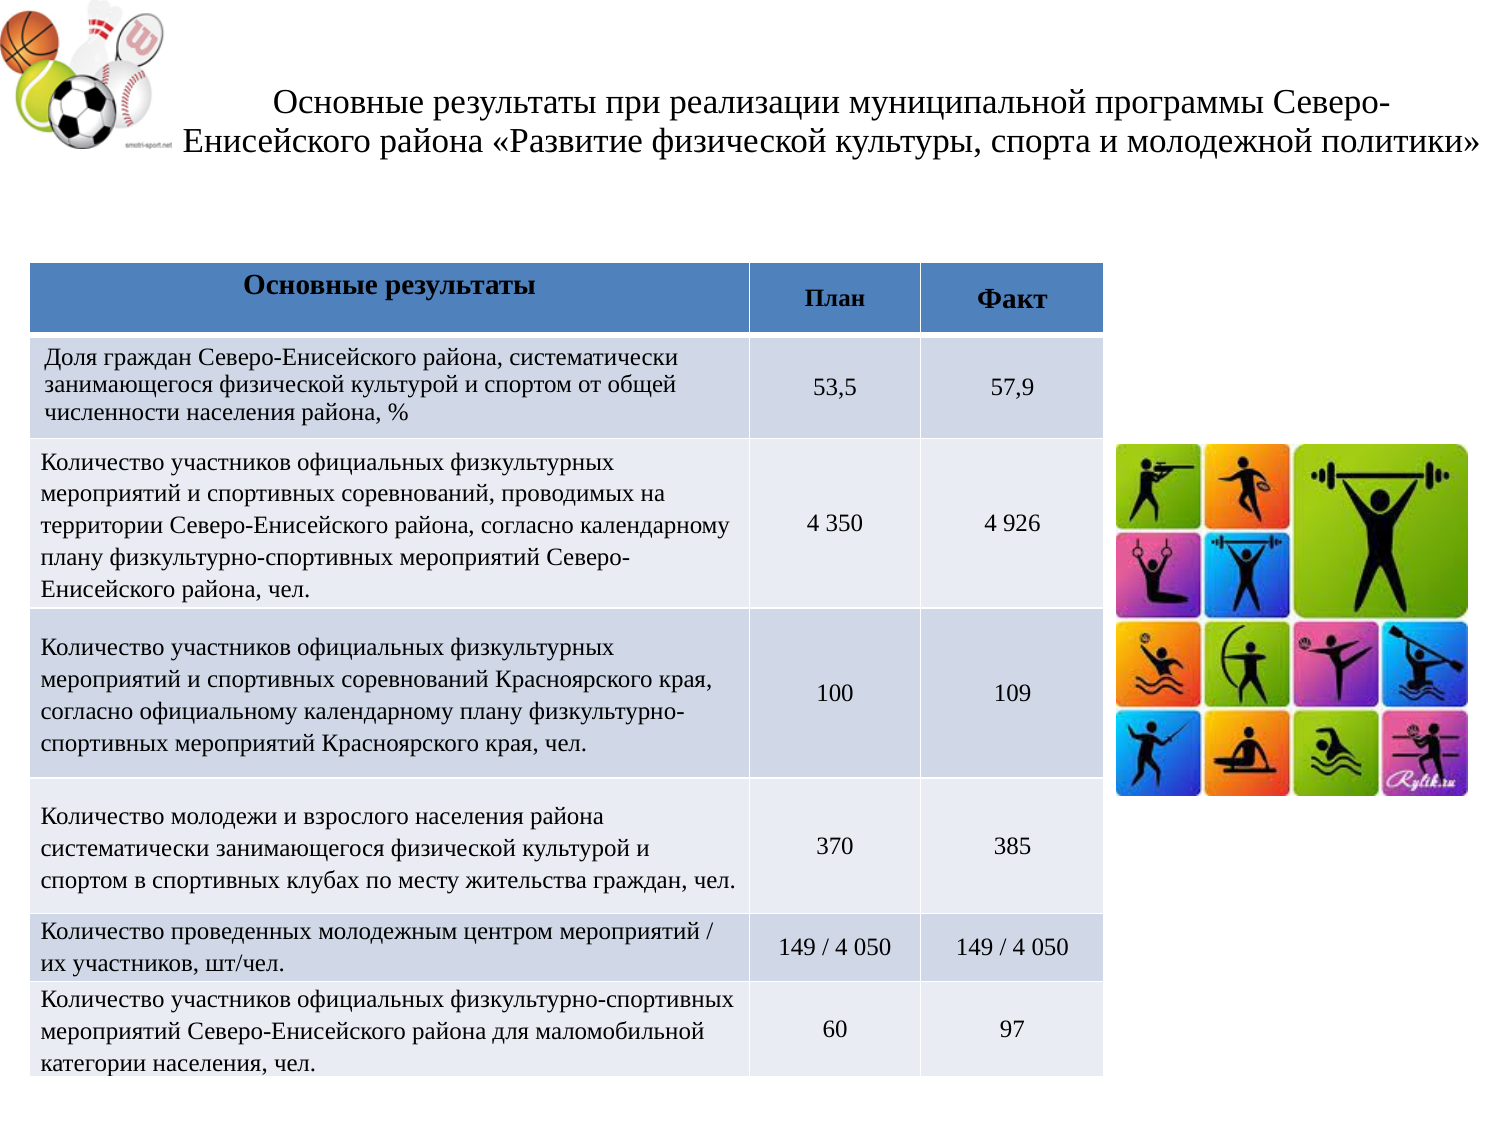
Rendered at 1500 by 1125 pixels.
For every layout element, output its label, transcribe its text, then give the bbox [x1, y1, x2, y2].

table_cell Количество молодежи и взрослого населения района систематически занимающегося физической культурой и спортом в спортивных клубах по месту жительства граждан, чел. [30, 779, 749, 913]
table_cell Количество участников официальных физкультурно-спортивных мероприятий Северо-Енисейского района для маломобильной категории населения, чел. [30, 982, 749, 1076]
table_cell 370 [750, 779, 920, 913]
table_cell Количество участников официальных физкультурных мероприятий и спортивных соревнований Красноярского края, согласно официальному календарному плану физкультурно-спортивных мероприятий Красноярского края, чел. [30, 609, 749, 777]
table_cell 109 [921, 609, 1103, 777]
table_cell 4 350 [750, 439, 920, 607]
table_cell Количество проведенных молодежным центром мероприятий / их участников, шт/чел. [30, 914, 749, 981]
table_cell 60 [750, 982, 920, 1076]
table_cell 97 [921, 982, 1103, 1076]
table_header План [750, 263, 920, 332]
title Основные результаты при реализации муниципальной программы Северо-Енисейского района «Развитие физической культуры, спорта и молодежной политики» [164, 54, 1500, 188]
table_cell 53,5 [750, 338, 920, 438]
table_cell Доля граждан Северо-Енисейского района, систематически занимающегося физической культурой и спортом от общей численности населения района, % [30, 338, 749, 438]
table_cell 57,9 [921, 338, 1103, 438]
table_cell 149 / 4 050 [750, 914, 920, 981]
table_cell 100 [750, 609, 920, 777]
table_cell 4 926 [921, 439, 1103, 607]
picture [0, 0, 172, 150]
table_header Основные результаты [30, 263, 749, 332]
picture [1115, 444, 1468, 797]
table_cell 149 / 4 050 [921, 914, 1103, 981]
table_cell Количество участников официальных физкультурных мероприятий и спортивных соревнований, проводимых на территории Северо-Енисейского района, согласно календарному плану физкультурно-спортивных мероприятий Северо-Енисейского района, чел. [30, 439, 749, 607]
table_cell 385 [921, 779, 1103, 913]
table_header Факт [921, 263, 1103, 332]
